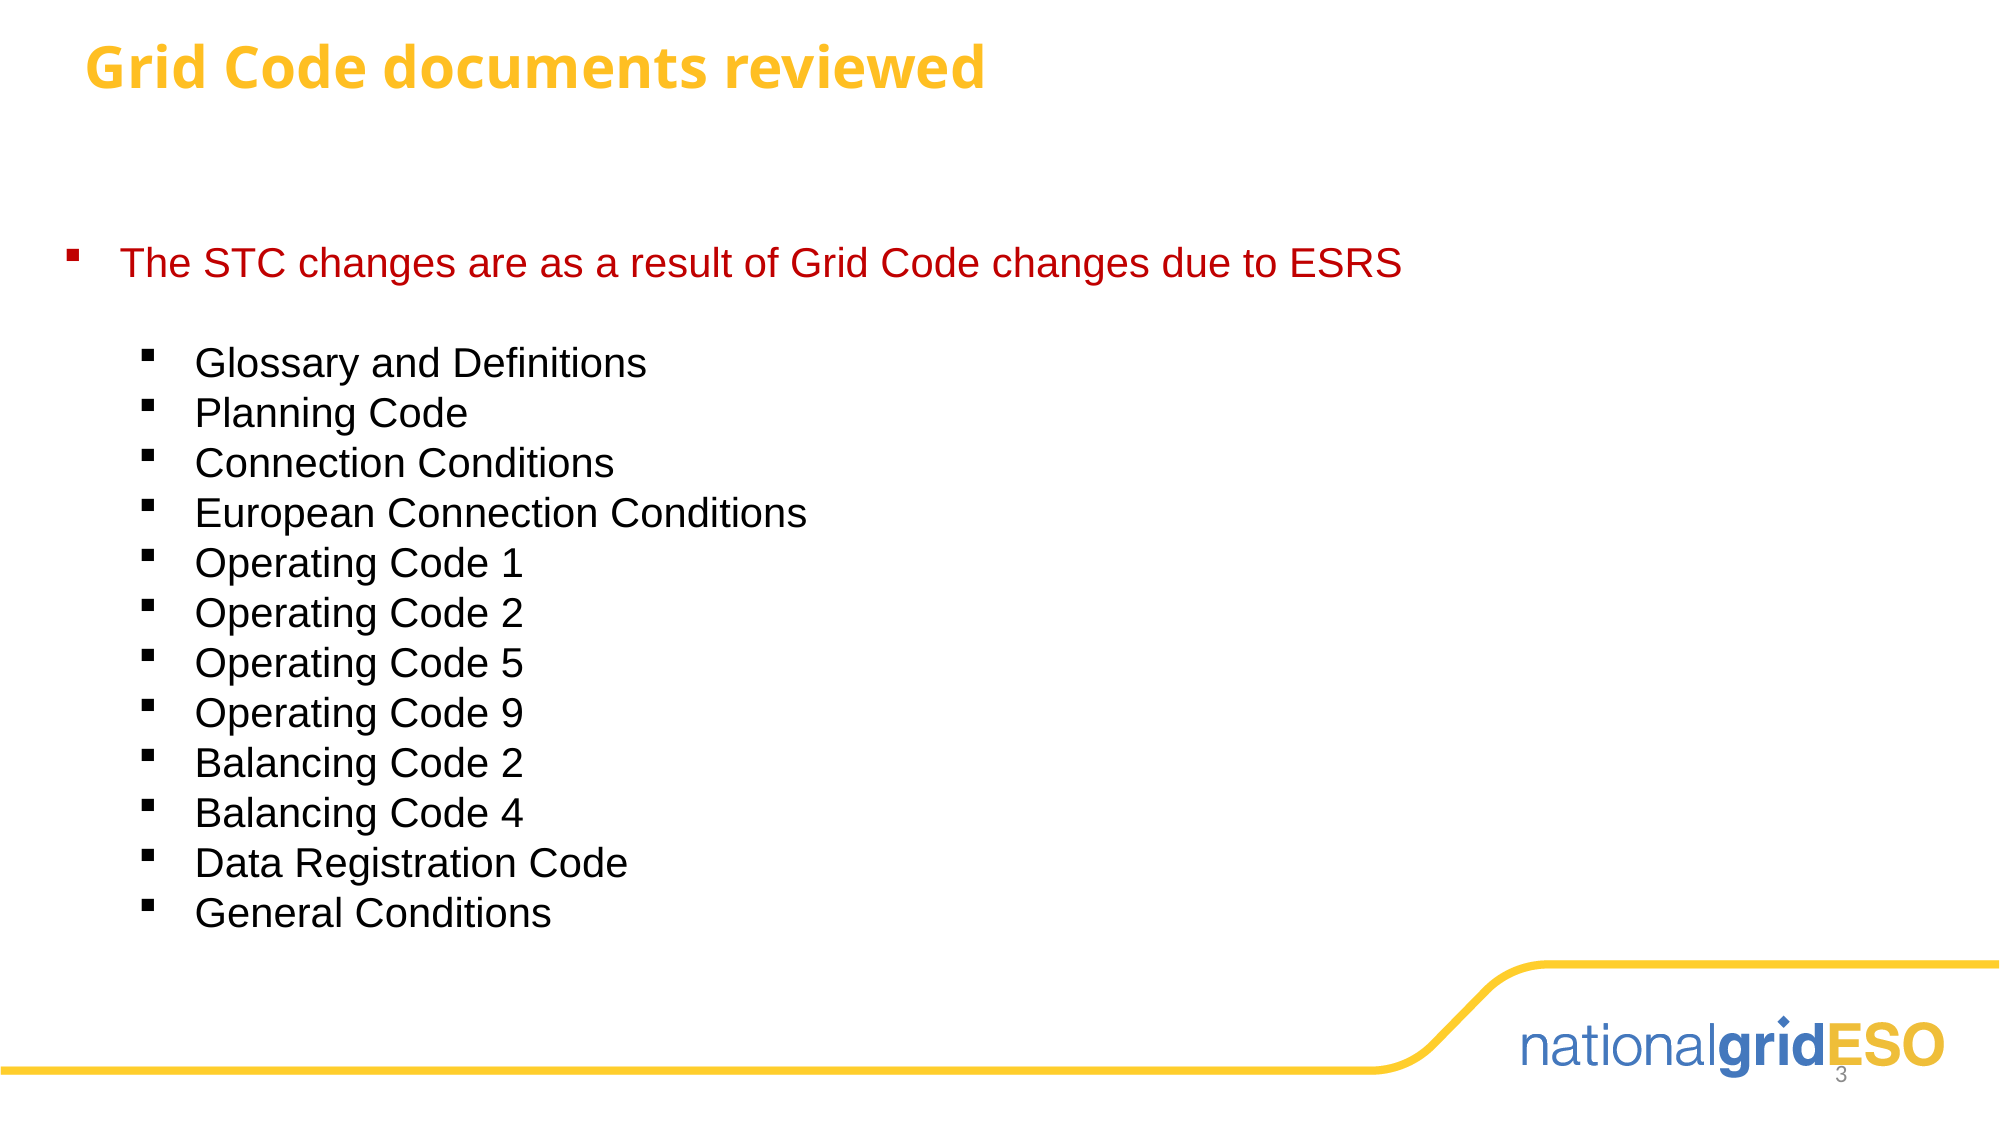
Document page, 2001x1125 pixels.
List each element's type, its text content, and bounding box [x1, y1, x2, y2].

text_box The STC changes are as a result of Grid Code changes due to ESRS Glossary and Definitions Planning Code Connection Conditions European Connection Conditions Operating Code 1 Operating Code 2 Operating Code 5 Operating Code 9 Balancing Code 2 Balancing Code 4 Data Registration Code General Conditions [48, 178, 1580, 954]
picture [0, 954, 2000, 1125]
text_box Grid Code documents reviewed [70, 30, 1962, 136]
